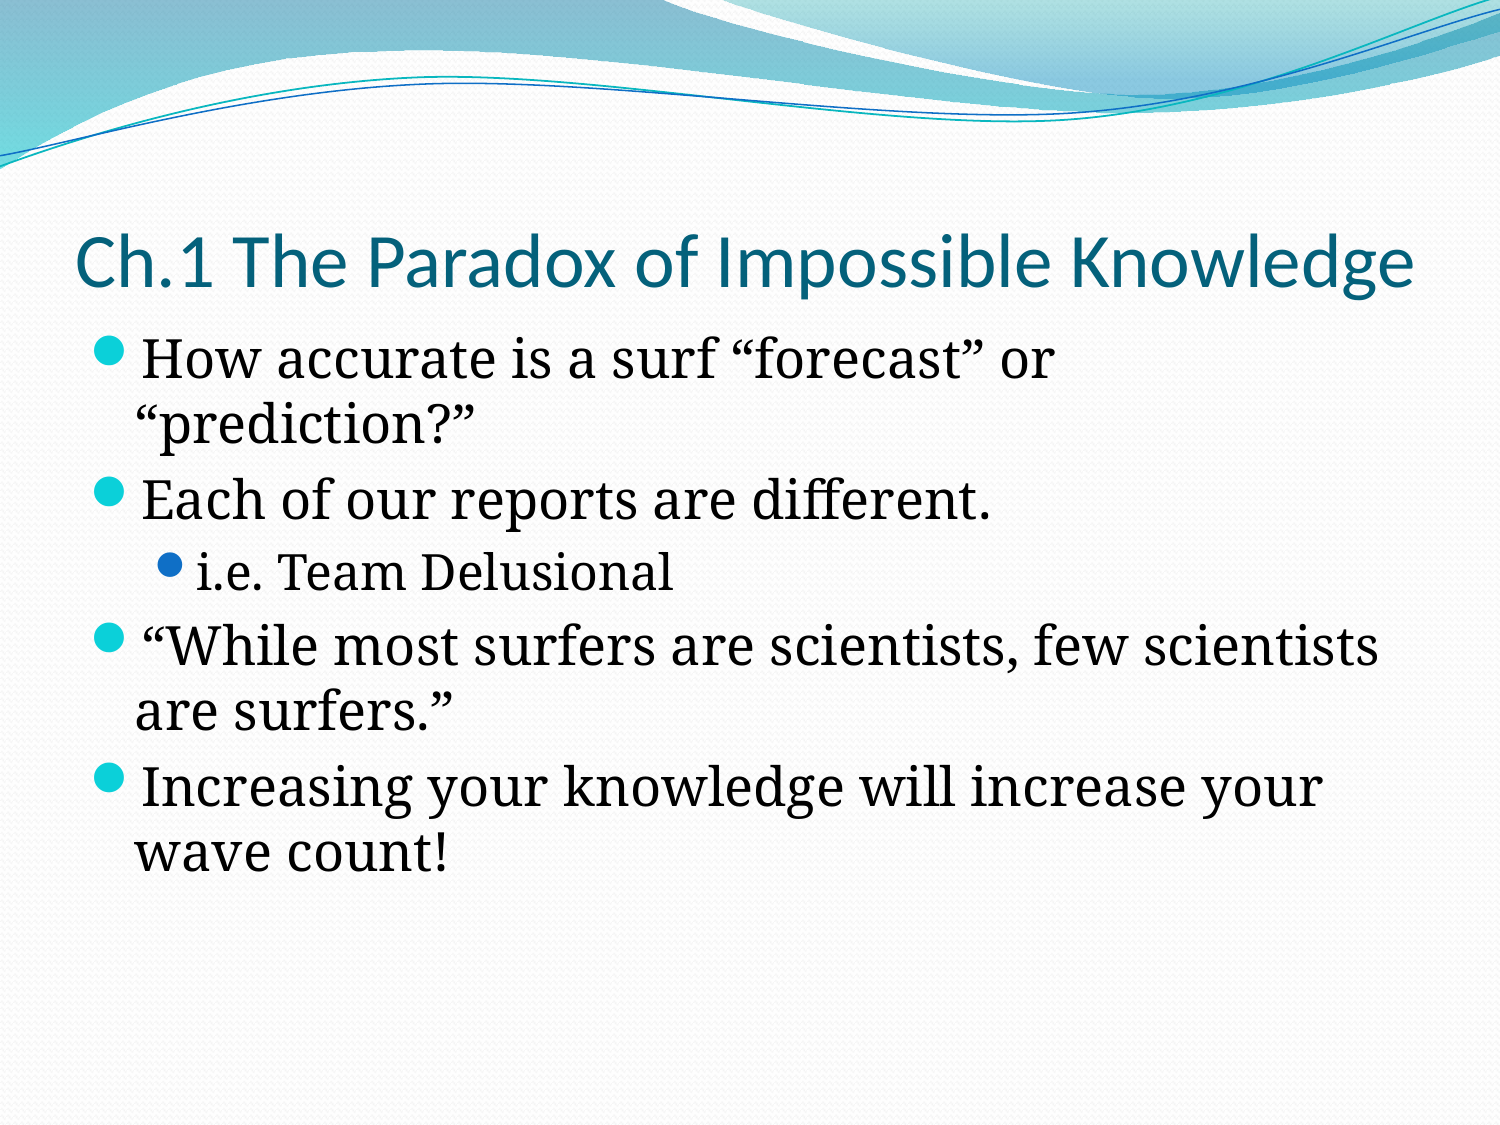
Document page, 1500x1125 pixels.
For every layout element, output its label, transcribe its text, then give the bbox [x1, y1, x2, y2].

title Ch.1 The Paradox of Impossible Knowledge [75, 115, 1425, 303]
list How accurate is a surf “forecast” or “prediction?” Each of our reports are different. i.e. Team Delusional “While most surfers are scientists, few scientists are surfers.” Increasing your knowledge will increase your wave count! [75, 317, 1425, 1038]
